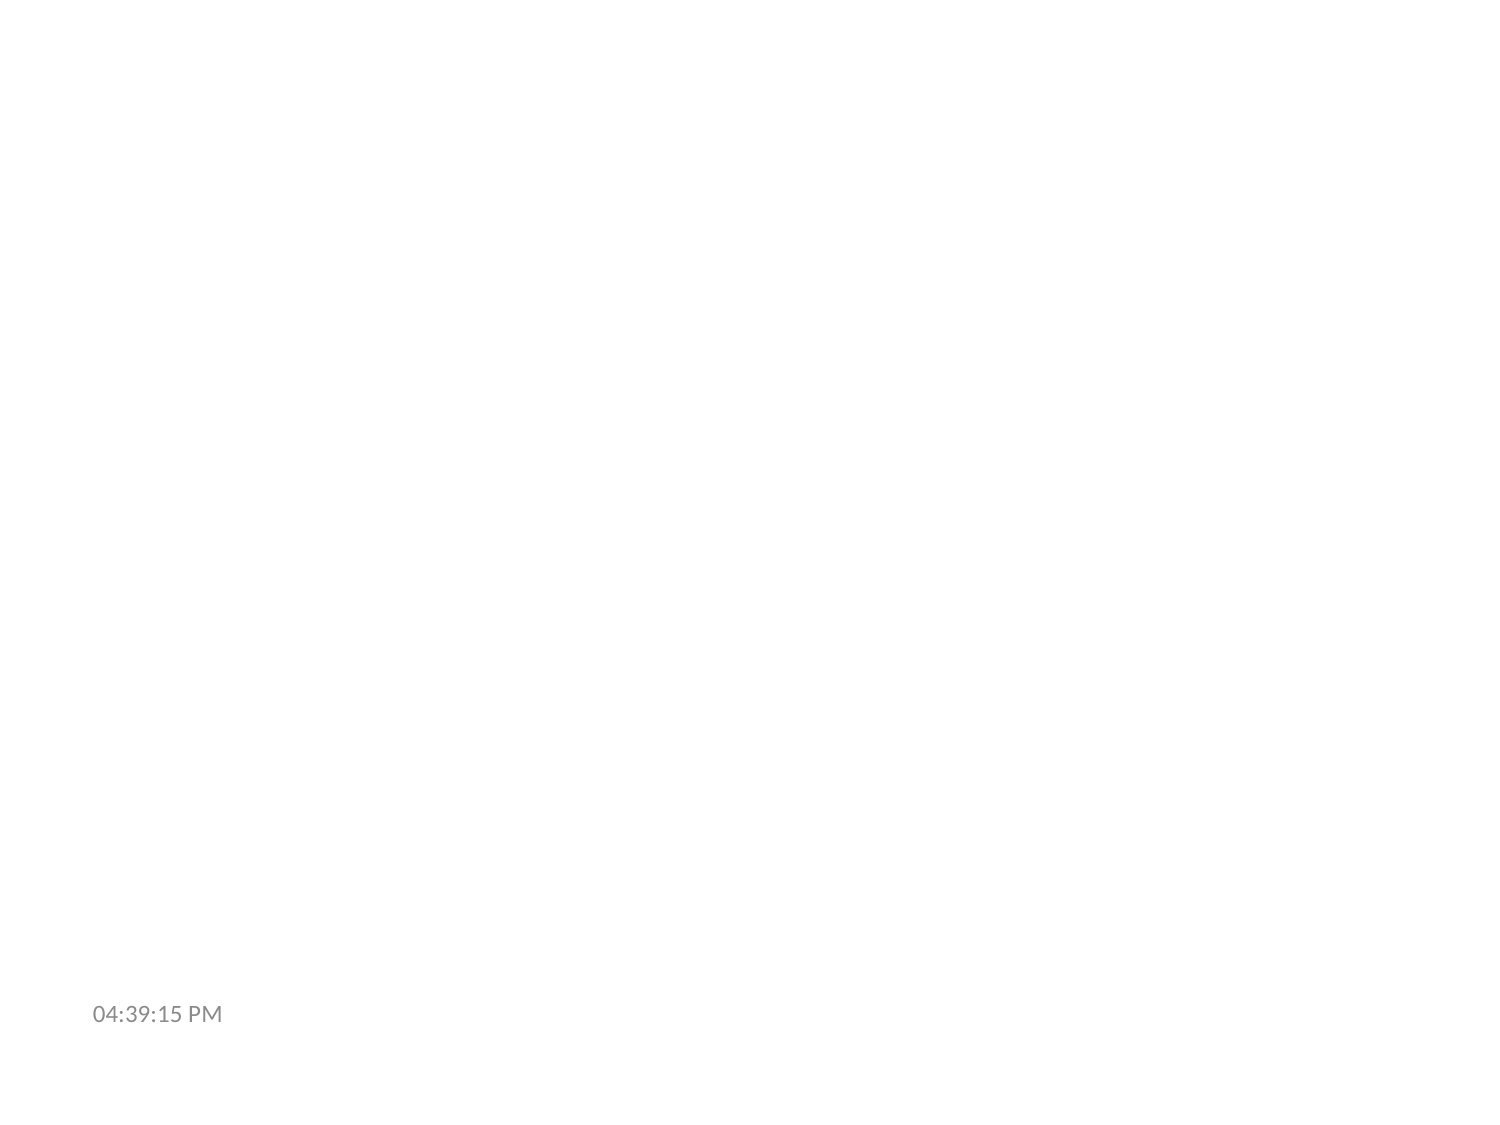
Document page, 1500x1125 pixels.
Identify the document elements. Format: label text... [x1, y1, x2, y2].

text_box 3:35:09 PM [77, 982, 428, 1043]
